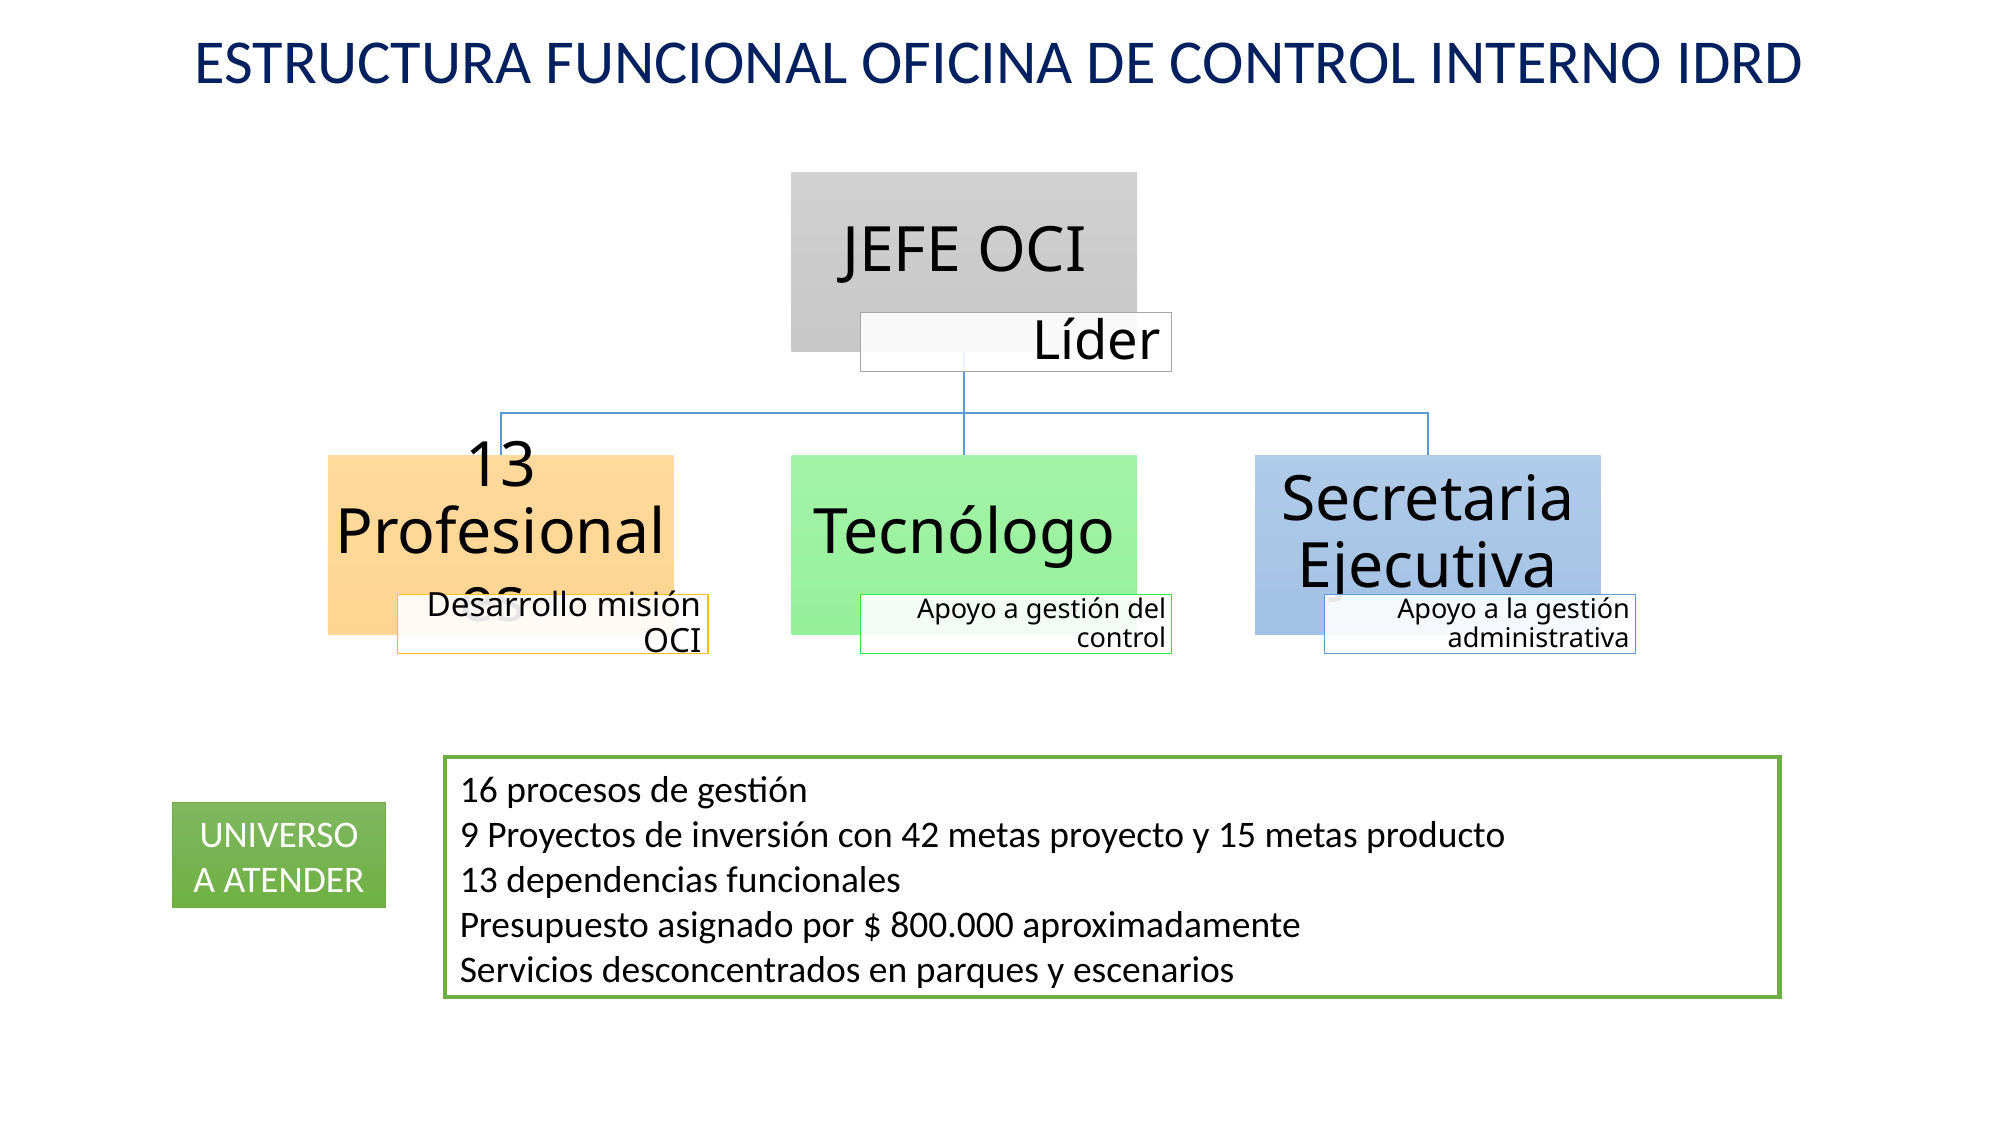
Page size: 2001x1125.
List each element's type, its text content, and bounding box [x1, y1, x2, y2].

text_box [172, 757, 1780, 1000]
text_box ESTRUCTURA FUNCIONAL OFICINA DE CONTROL INTERNO IDRD [179, 13, 314, 104]
text_box ESTRUCTURA FUNCIONAL OFICINA DE CONTROL INTERNO IDRD [1649, 13, 1821, 104]
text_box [314, 0, 1649, 757]
